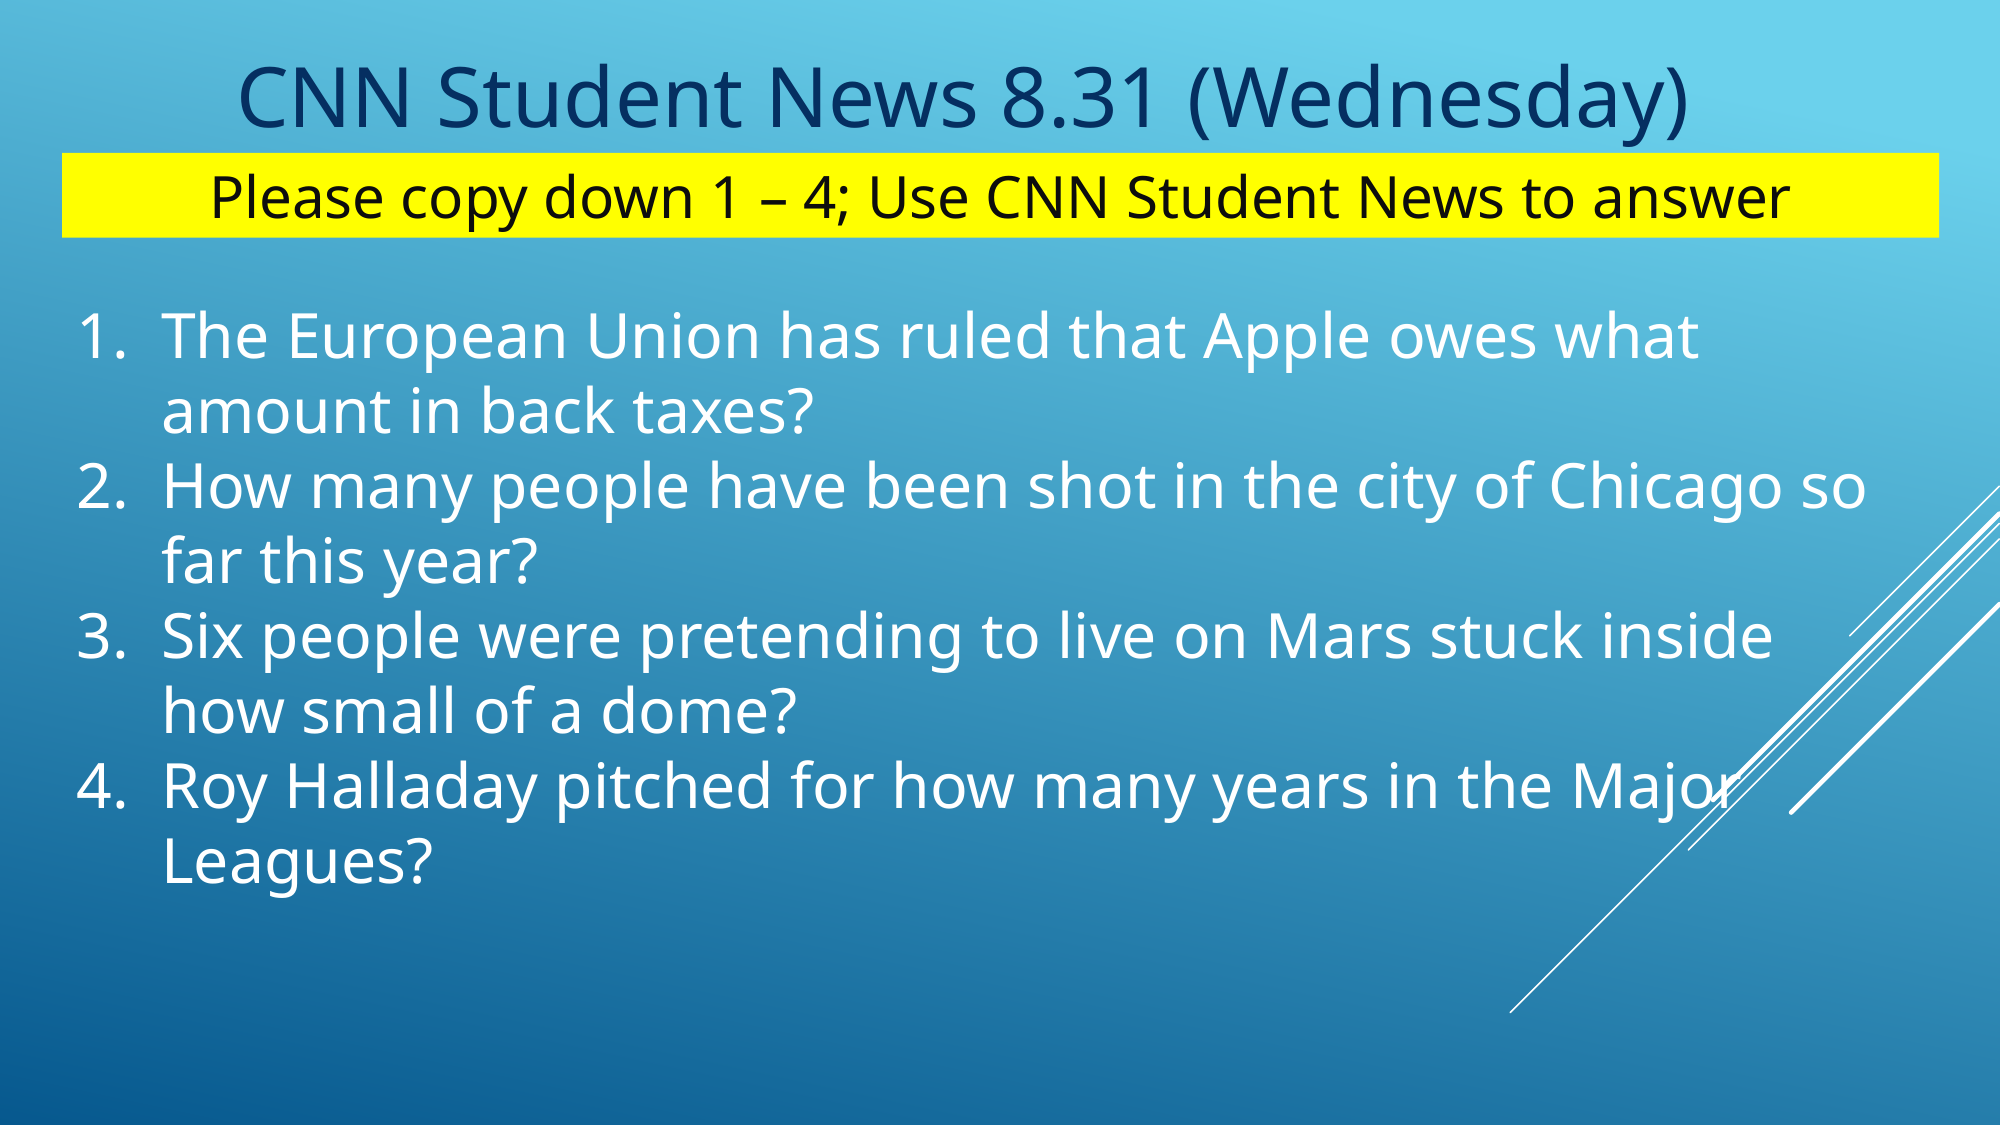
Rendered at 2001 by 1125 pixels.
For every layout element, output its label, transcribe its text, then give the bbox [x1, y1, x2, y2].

text_box CNN Student News 8.31 (Wednesday) [220, 36, 1706, 152]
text_box The European Union has ruled that Apple owes what amount in back taxes? How many people have been shot in the city of Chicago so far this year? Six people were pretending to live on Mars stuck inside how small of a dome? Roy Halladay pitched for how many years in the Major Leagues? [62, 288, 1896, 978]
text_box Please copy down 1 – 4; Use CNN Student News to answer [62, 152, 1940, 238]
